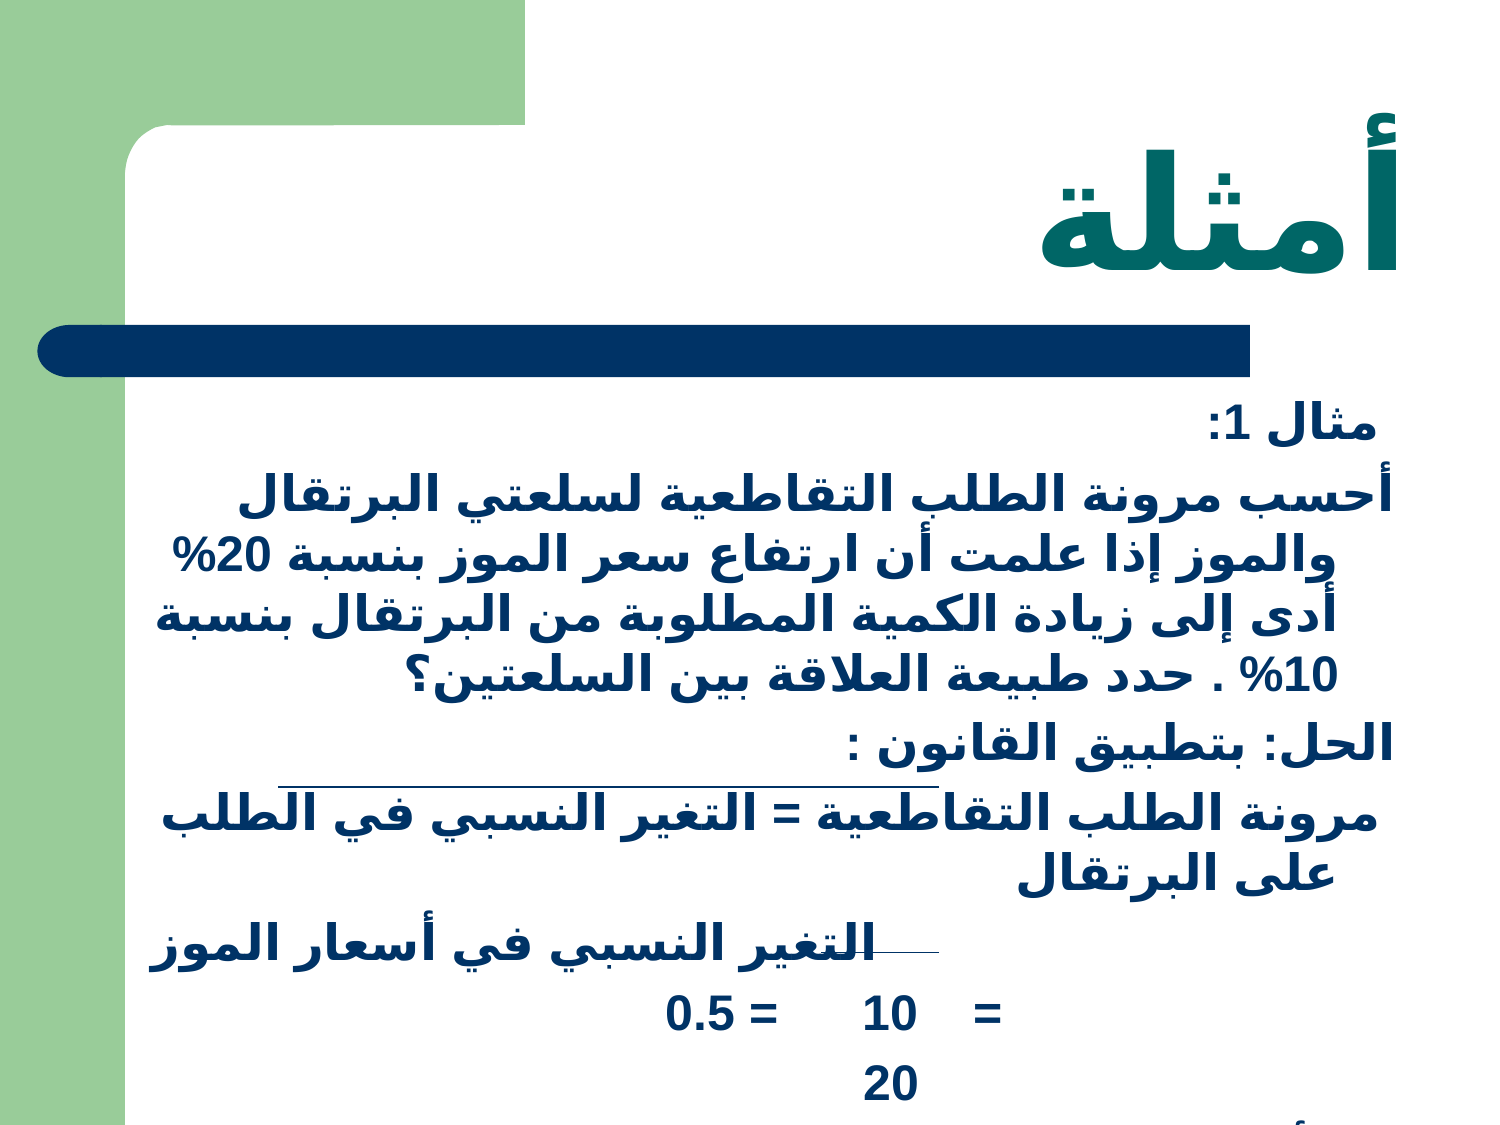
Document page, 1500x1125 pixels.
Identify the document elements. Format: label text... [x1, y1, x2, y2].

list مثال 1: أحسب مرونة الطلب التقاطعية لسلعتي البرتقال والموز إذا علمت أن ارتفاع سعر الموز بنسبة 20% أدى إلى زيادة الكمية المطلوبة من البرتقال بنسبة 10% . حدد طبيعة العلاقة بين السلعتين؟ الحل: بتطبيق القانون : مرونة الطلب التقاطعية = التغير النسبي في الطلب على البرتقال التغير النسبي في أسعار الموز = 10 = 0.5 20 بما أن مرونة الطلب التقاطعية موجبة فان العلاقة بين السلعتين تبادلية [76, 373, 1411, 1092]
title أمثلة [125, 125, 1425, 313]
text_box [277, 786, 940, 953]
